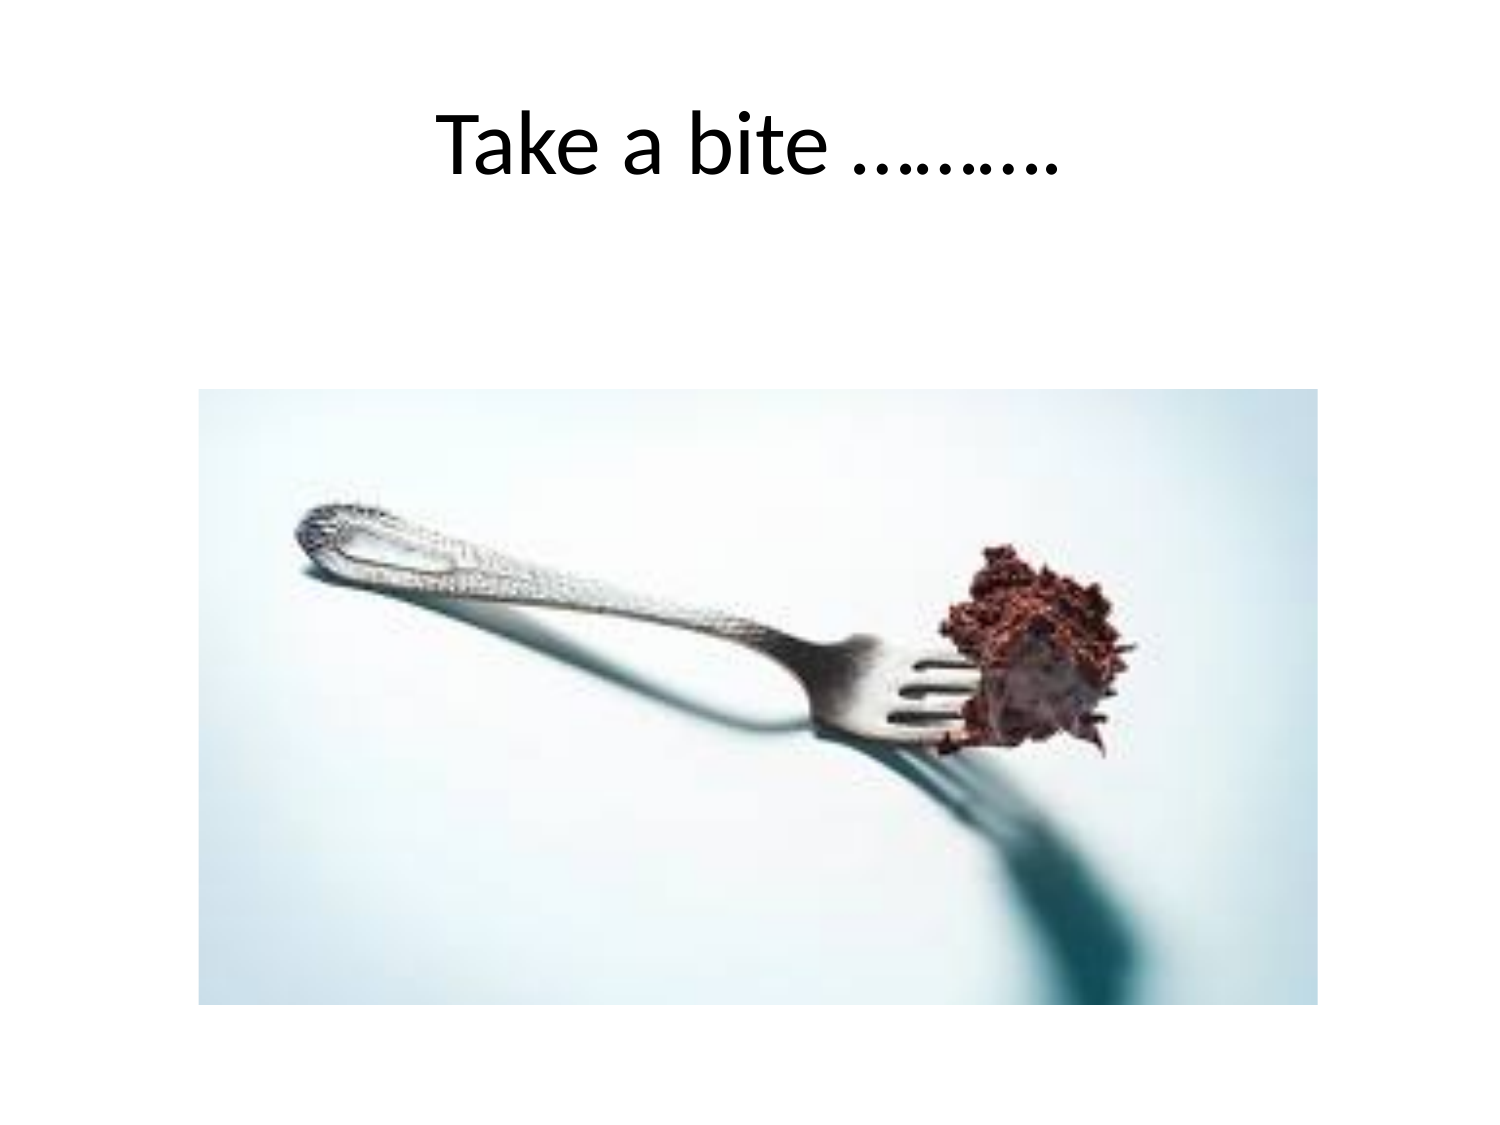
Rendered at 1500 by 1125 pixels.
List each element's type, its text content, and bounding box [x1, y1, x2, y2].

title Take a bite ………. [75, 45, 1425, 341]
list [198, 389, 1318, 1006]
